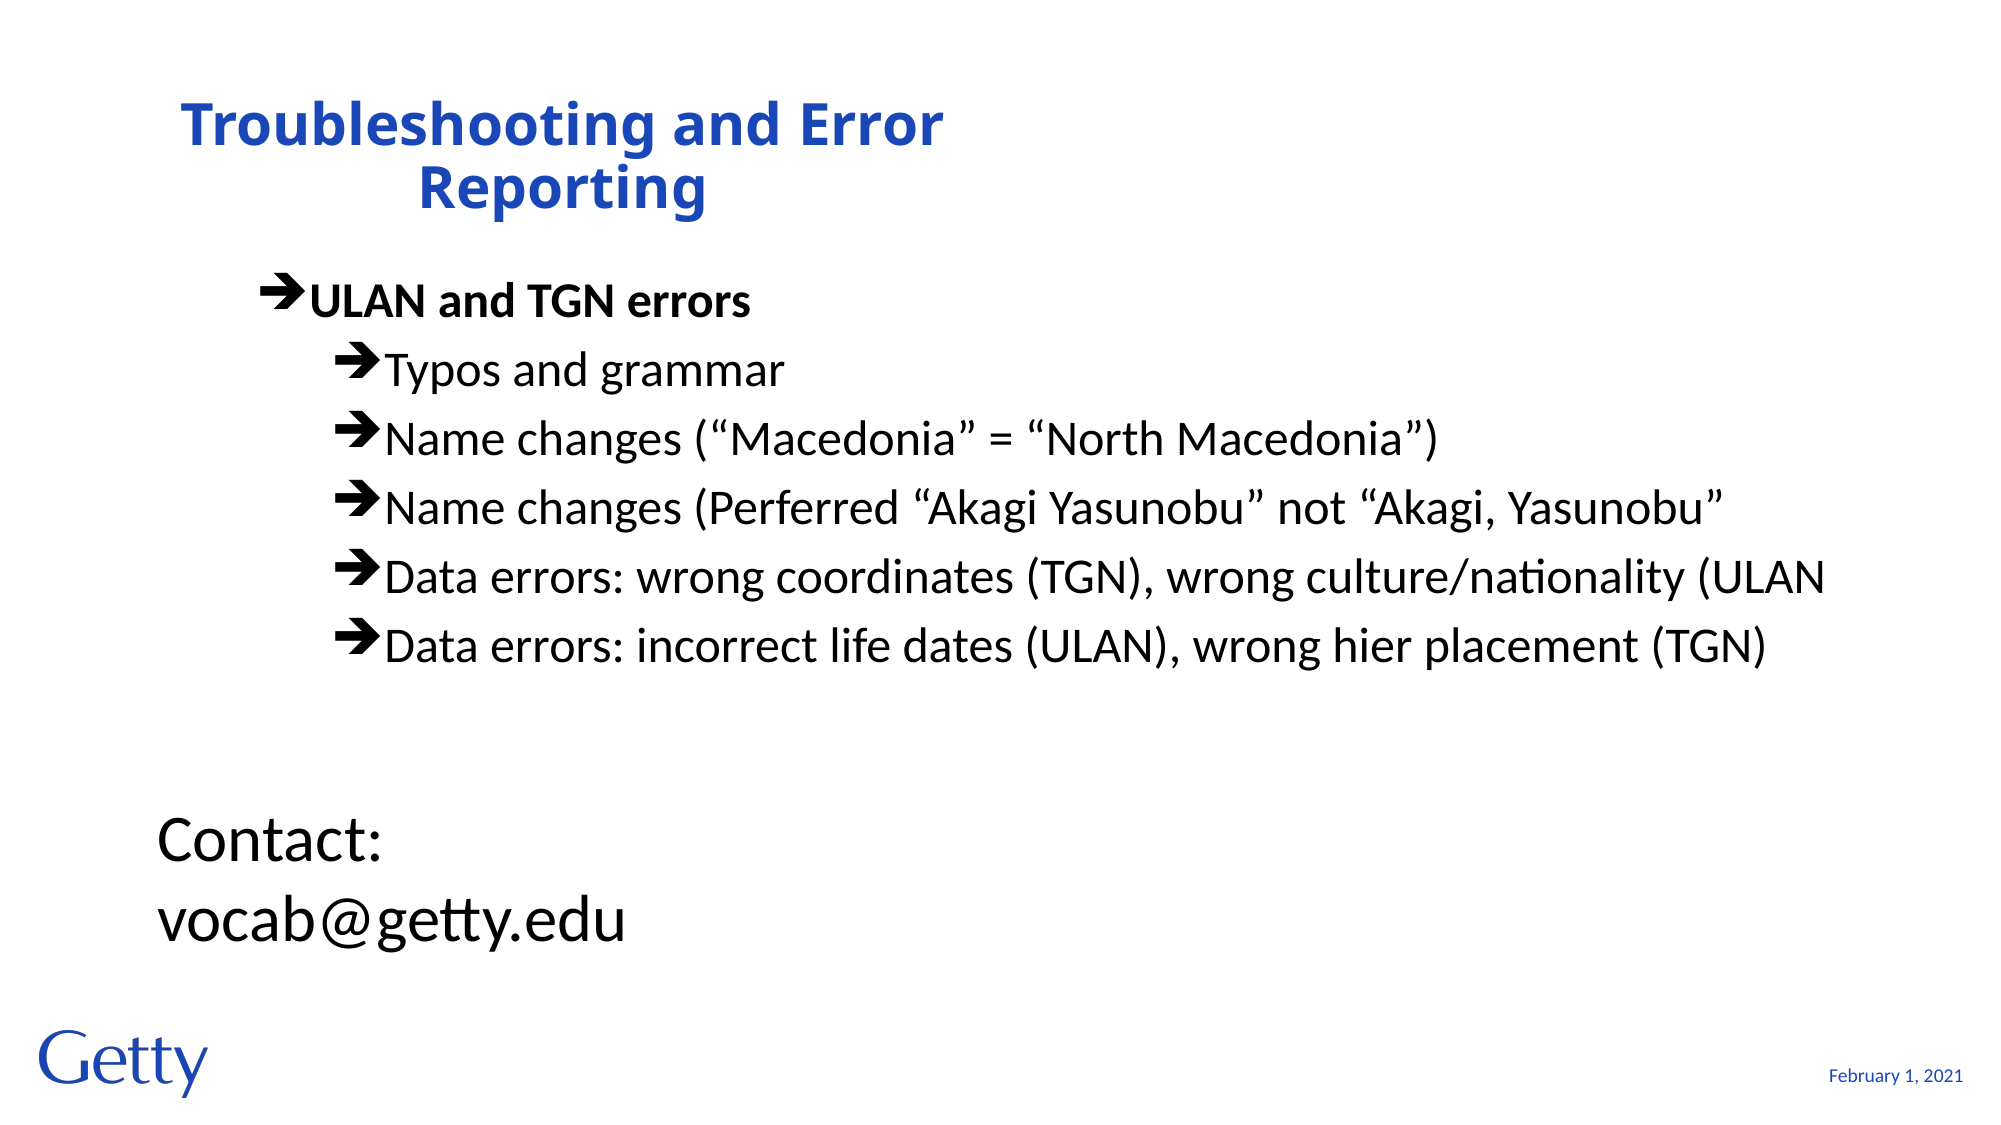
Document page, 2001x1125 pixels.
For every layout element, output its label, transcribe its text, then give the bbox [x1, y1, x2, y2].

text_box ULAN and TGN errors Typos and grammar Name changes (“Macedonia” = “North Macedonia”) Name changes (Perferred “Akagi Yasunobu” not “Akagi, Yasunobu” Data errors: wrong coordinates (TGN), wrong culture/nationality (ULAN Data errors: incorrect life dates (ULAN), wrong hier placement (TGN) [207, 250, 1919, 738]
text_box Contact: vocab@getty.edu [142, 787, 762, 962]
text_box February 1, 2021 [1483, 1045, 1984, 1105]
text_box Troubleshooting and Error Reporting [39, 74, 1086, 201]
picture [39, 1030, 208, 1098]
